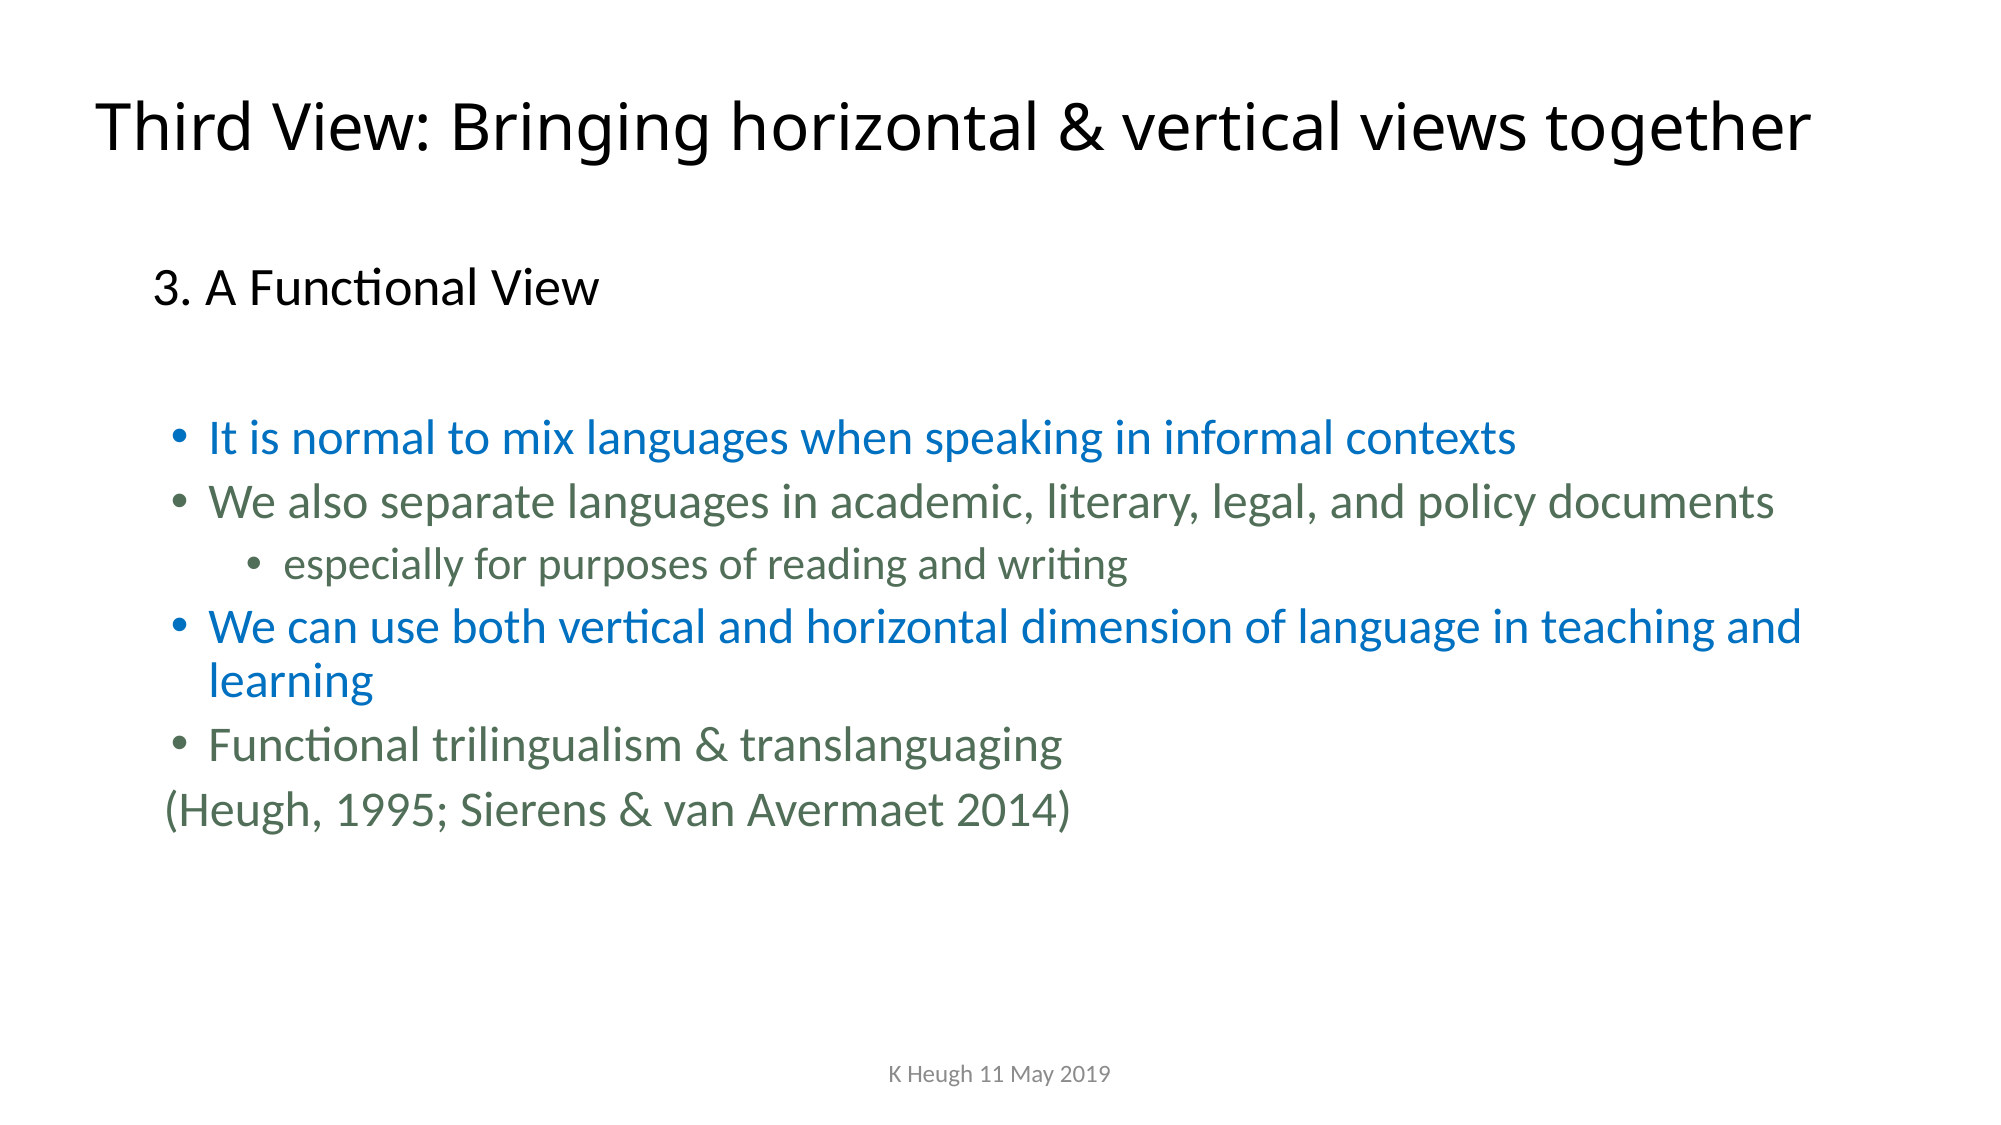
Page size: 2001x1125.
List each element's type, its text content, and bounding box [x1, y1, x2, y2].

footer K Heugh 11 May 2019 [662, 1042, 1338, 1103]
list 3. A Functional View It is normal to mix languages when speaking in informal contexts We also separate languages in academic, literary, legal, and policy documents especially for purposes of reading and writing We can use both vertical and horizontal dimension of language in teaching and learning Functional trilingualism & translanguaging (Heugh, 1995; Sierens & van Avermaet 2014) [80, 251, 1887, 1032]
title Third View: Bringing horizontal & vertical views together [80, 59, 1923, 199]
